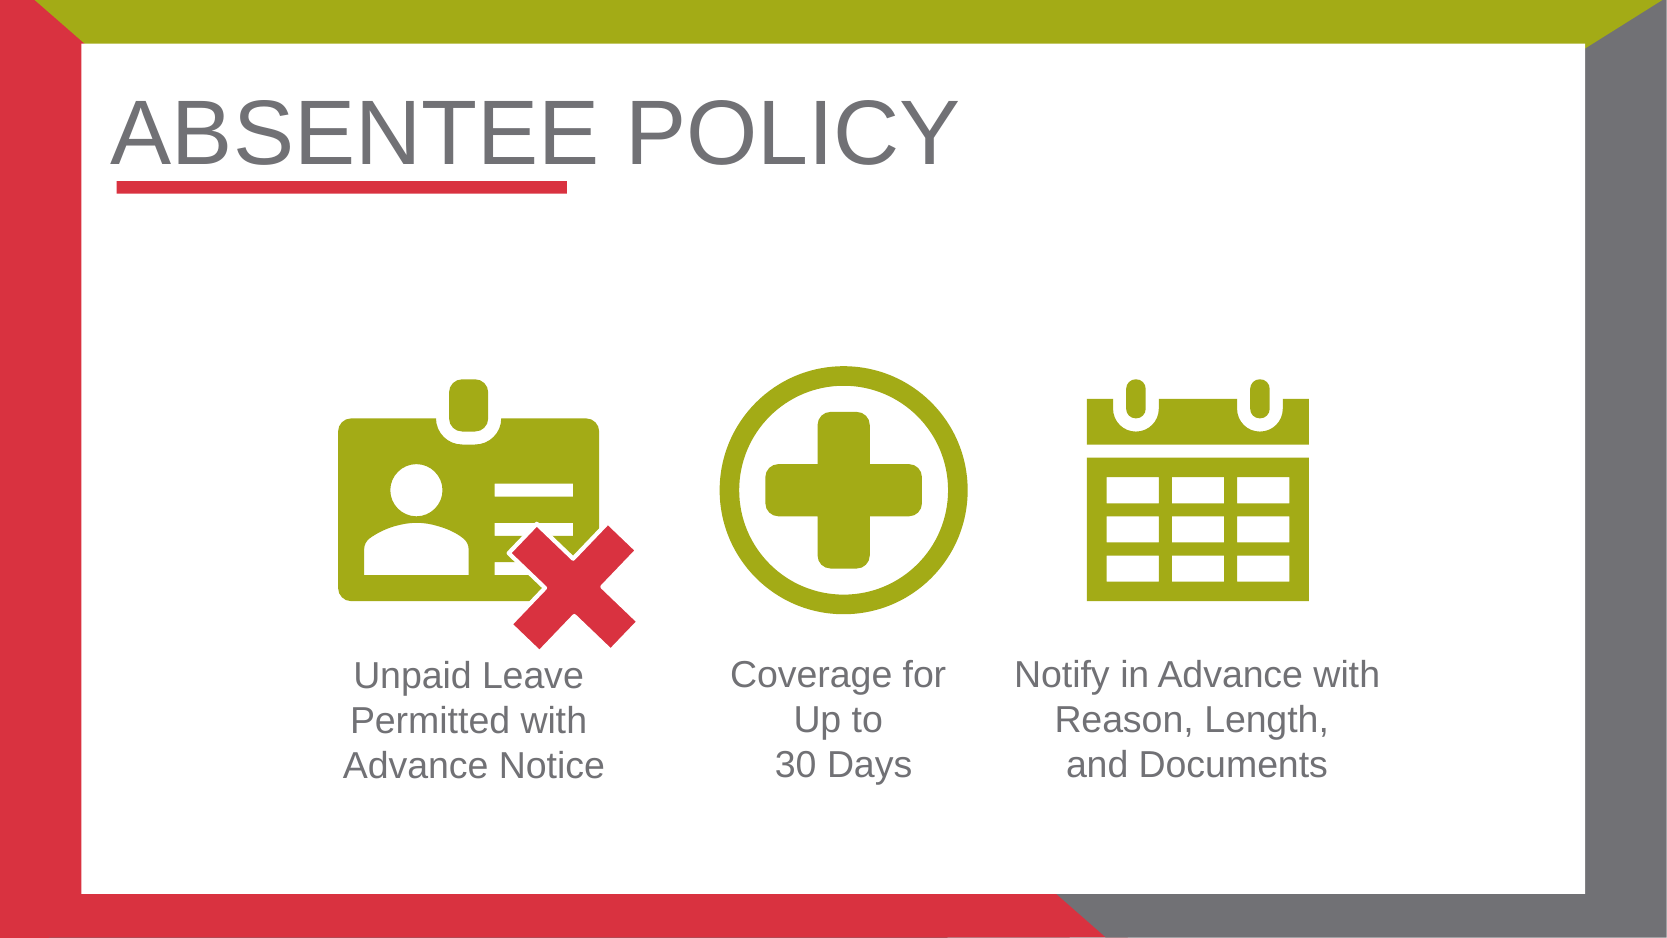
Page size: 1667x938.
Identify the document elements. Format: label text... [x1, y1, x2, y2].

text_box Unpaid Leave Permitted with Advance Notice [267, 643, 681, 794]
text_box [630, 540, 640, 562]
title ABSENTEE POLICY [95, 50, 1568, 207]
text_box [630, 610, 641, 634]
text_box Coverage for Up to 30 Days [637, 643, 990, 793]
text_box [311, 333, 626, 648]
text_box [686, 333, 1001, 648]
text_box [1041, 333, 1355, 648]
text_box Notify in Advance with Reason, Length, and Documents [990, 642, 1404, 793]
